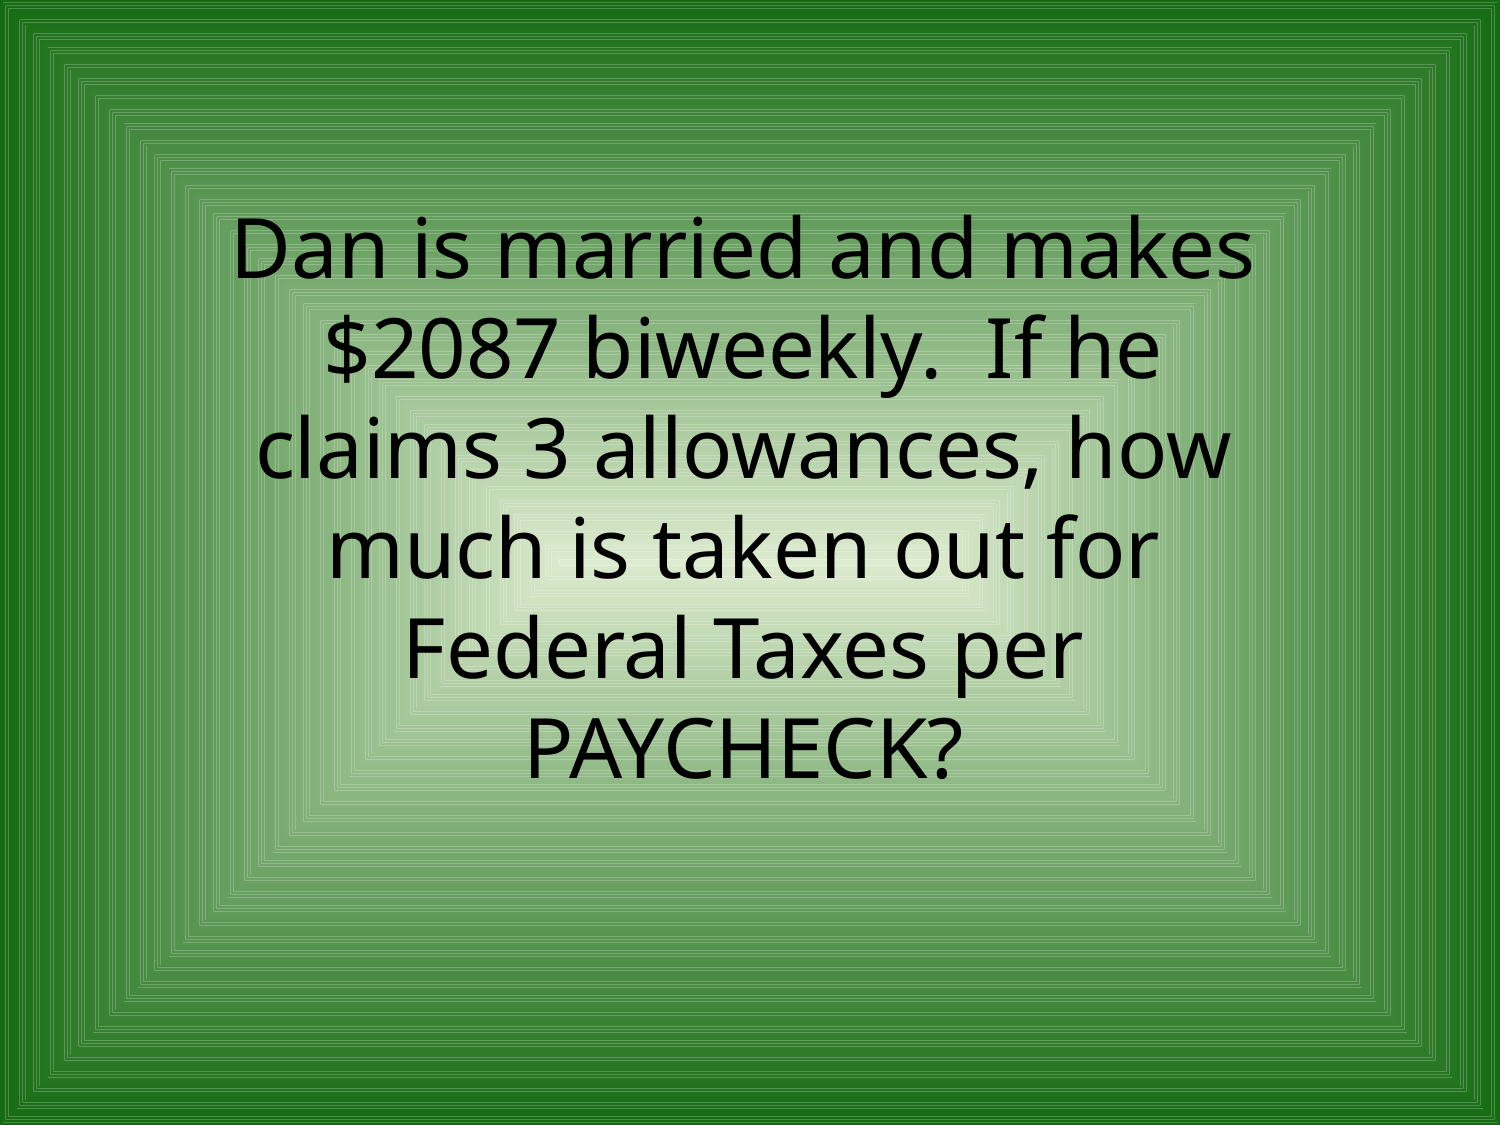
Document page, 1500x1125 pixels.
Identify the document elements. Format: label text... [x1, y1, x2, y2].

text_box Dan is married and makes $2087 biweekly. If he claims 3 allowances, how much is taken out for Federal Taxes per PAYCHECK? [187, 187, 1300, 803]
